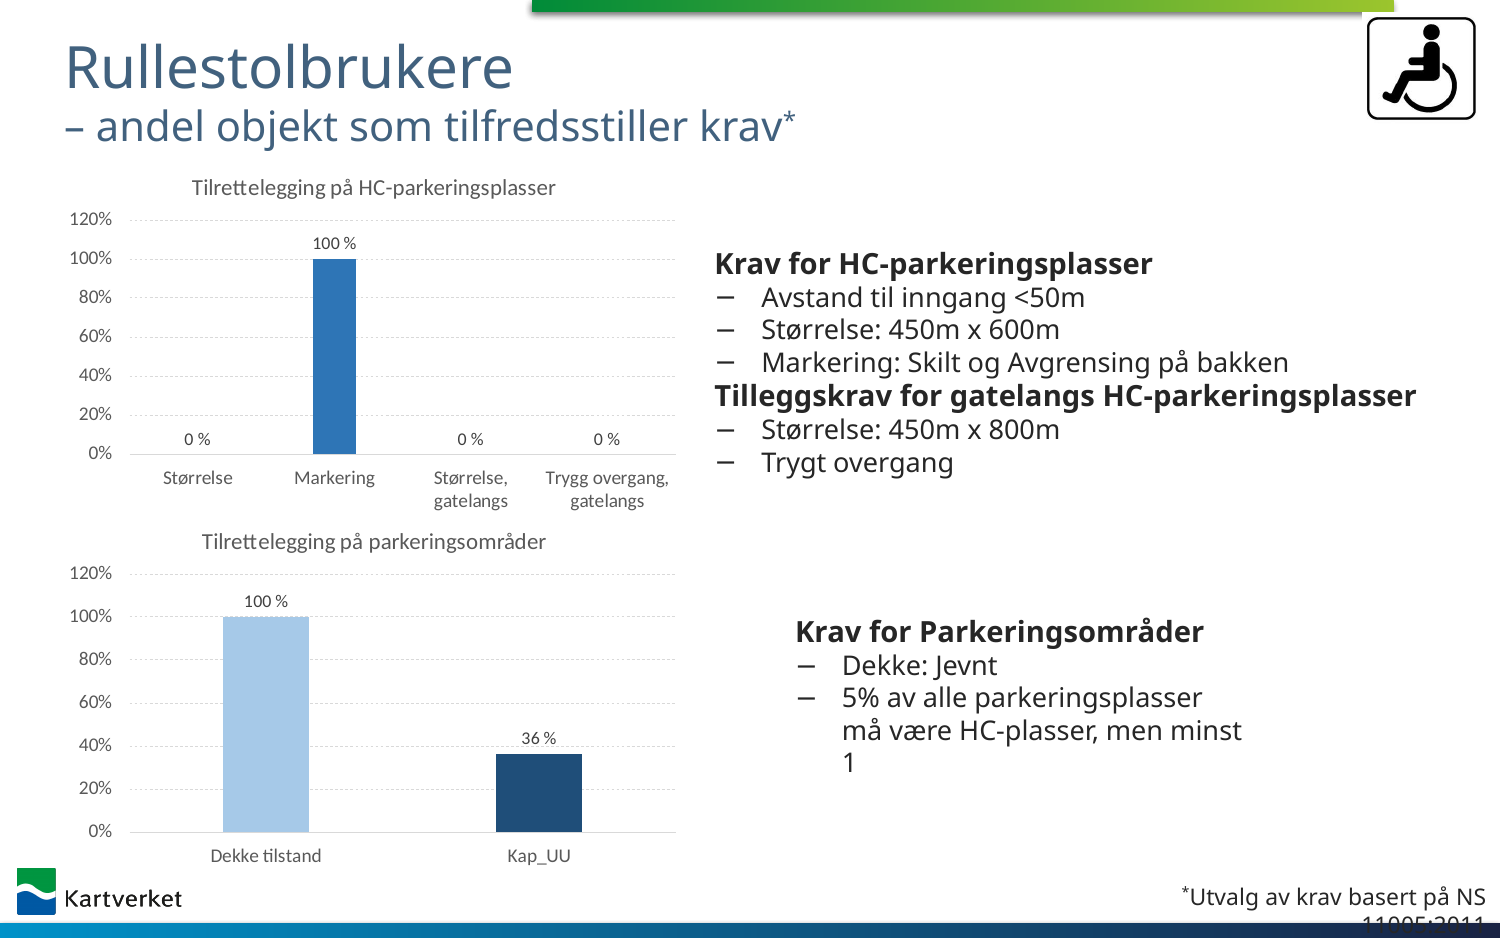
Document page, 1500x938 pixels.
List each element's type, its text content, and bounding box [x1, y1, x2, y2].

picture [62, 166, 687, 519]
text_box Krav for Parkeringsområder Dekke: Jevnt 5% av alle parkeringsplasser må være HC-plasser, men minst 1 [780, 605, 1261, 786]
picture [1362, 12, 1481, 126]
picture [62, 520, 687, 874]
text_box Krav for HC-parkeringsplasser Avstand til inngang <50m Størrelse: 450m x 600m Markering: Skilt og Avgrensing på bakken Tilleggskrav for gatelangs HC-parkeringsplasser Størrelse: 450m x 800m Trygt overgang [699, 237, 1433, 485]
text_box *Utvalg av krav basert på NS 11005:2011 [1068, 873, 1500, 938]
text_box Rullestolbrukere – andel objekt som tilfredsstiller krav* [49, 25, 1431, 158]
